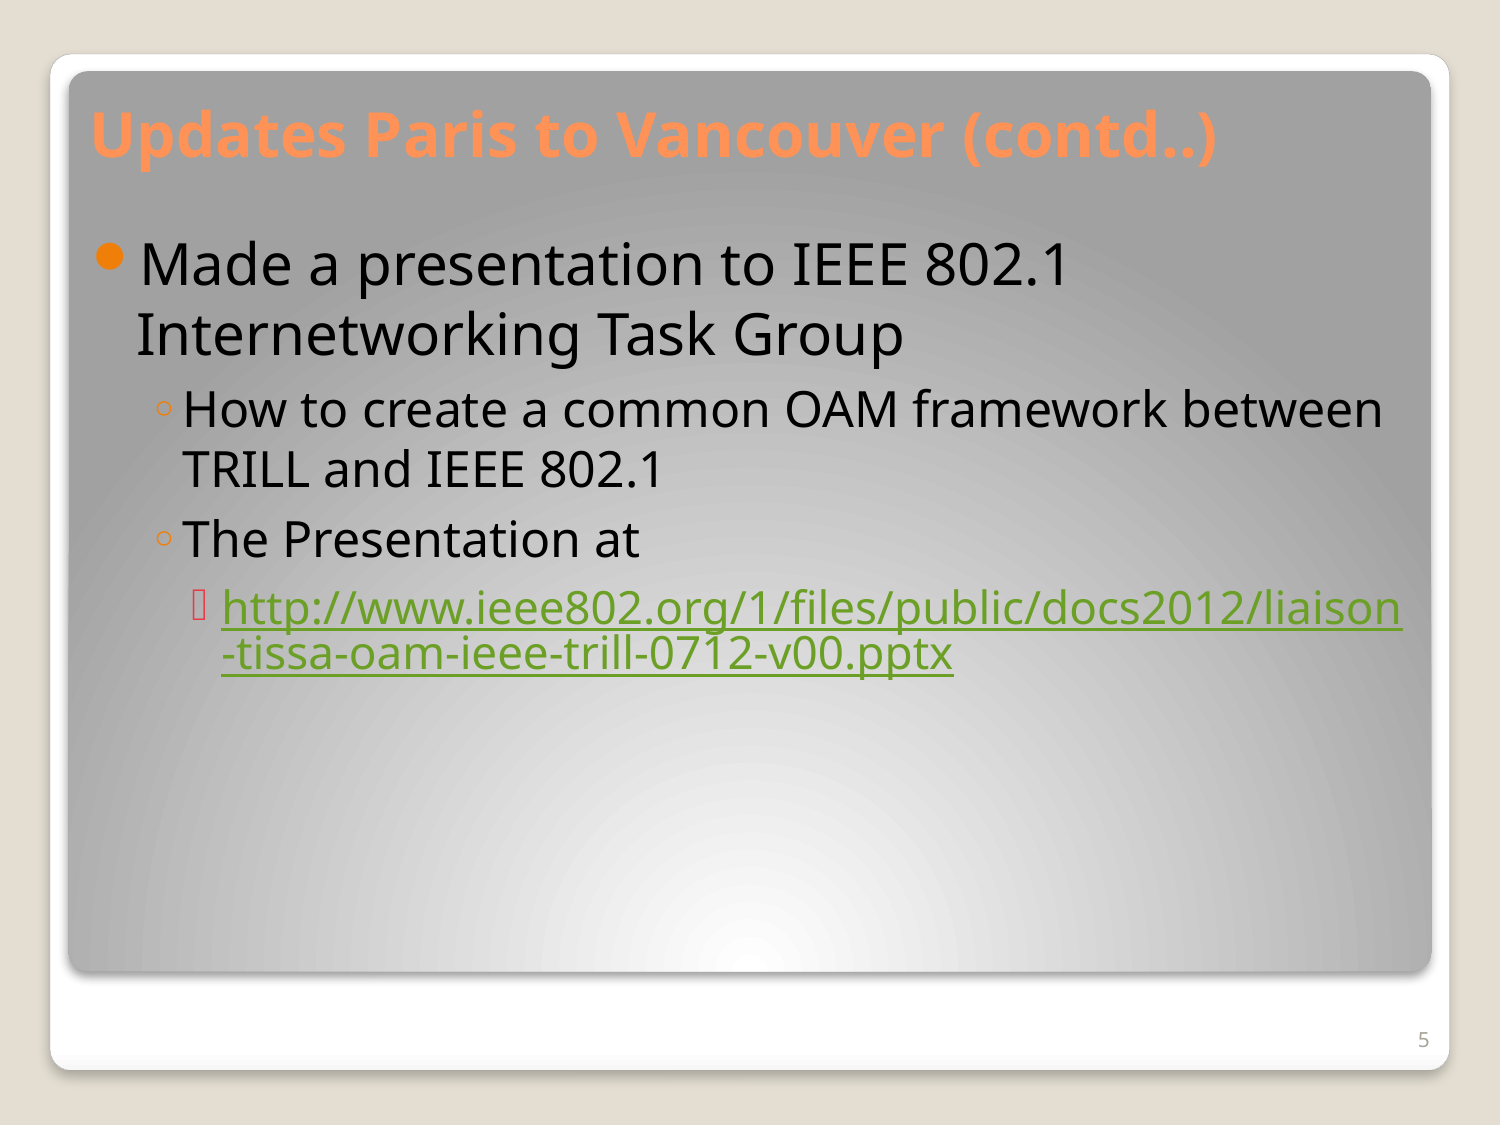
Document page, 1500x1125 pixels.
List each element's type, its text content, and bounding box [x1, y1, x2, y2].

list Made a presentation to IEEE 802.1 Internetworking Task Group How to create a common OAM framework between TRILL and IEEE 802.1 The Presentation at http://www.ieee802.org/1/files/public/docs2012/liaison-tissa-oam-ieee-trill-0712-v00.pptx [62, 212, 1418, 988]
title Updates Paris to Vancouver (contd..) [75, 37, 1418, 178]
slide_number 5 [1369, 1002, 1445, 1063]
